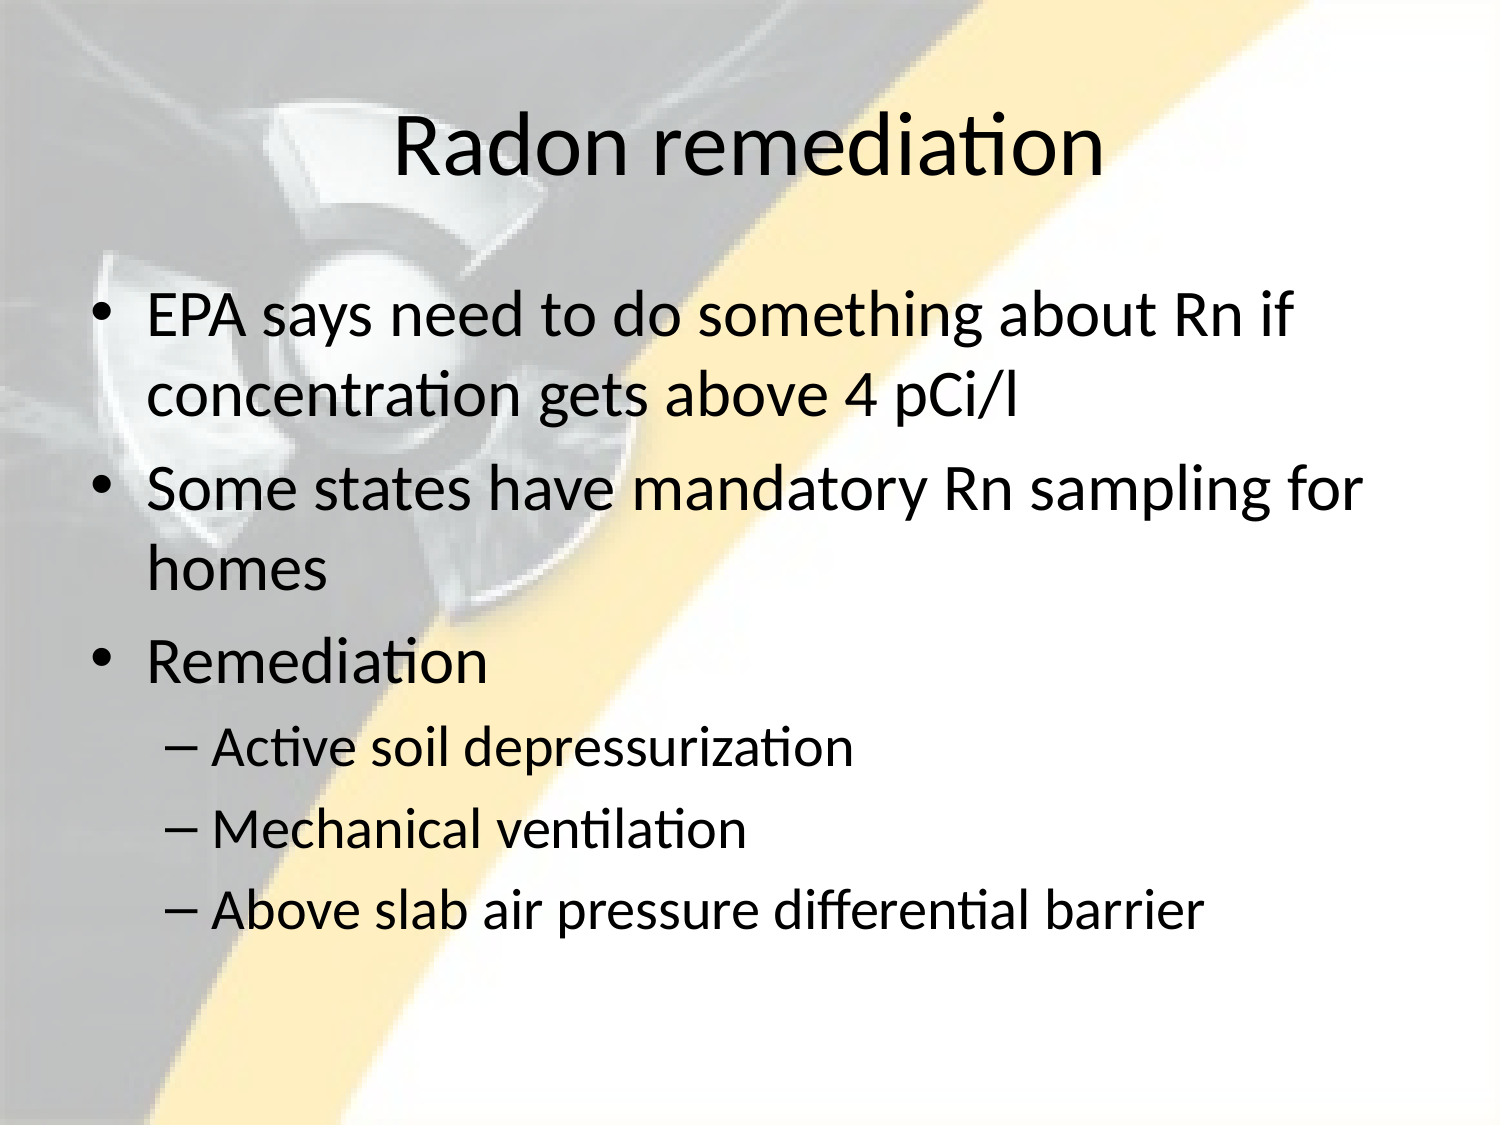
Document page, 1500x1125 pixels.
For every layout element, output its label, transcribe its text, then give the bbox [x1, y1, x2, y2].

title Radon remediation [75, 45, 1425, 233]
list EPA says need to do something about Rn if concentration gets above 4 pCi/l Some states have mandatory Rn sampling for homes Remediation Active soil depressurization Mechanical ventilation Above slab air pressure differential barrier [75, 262, 1425, 1005]
